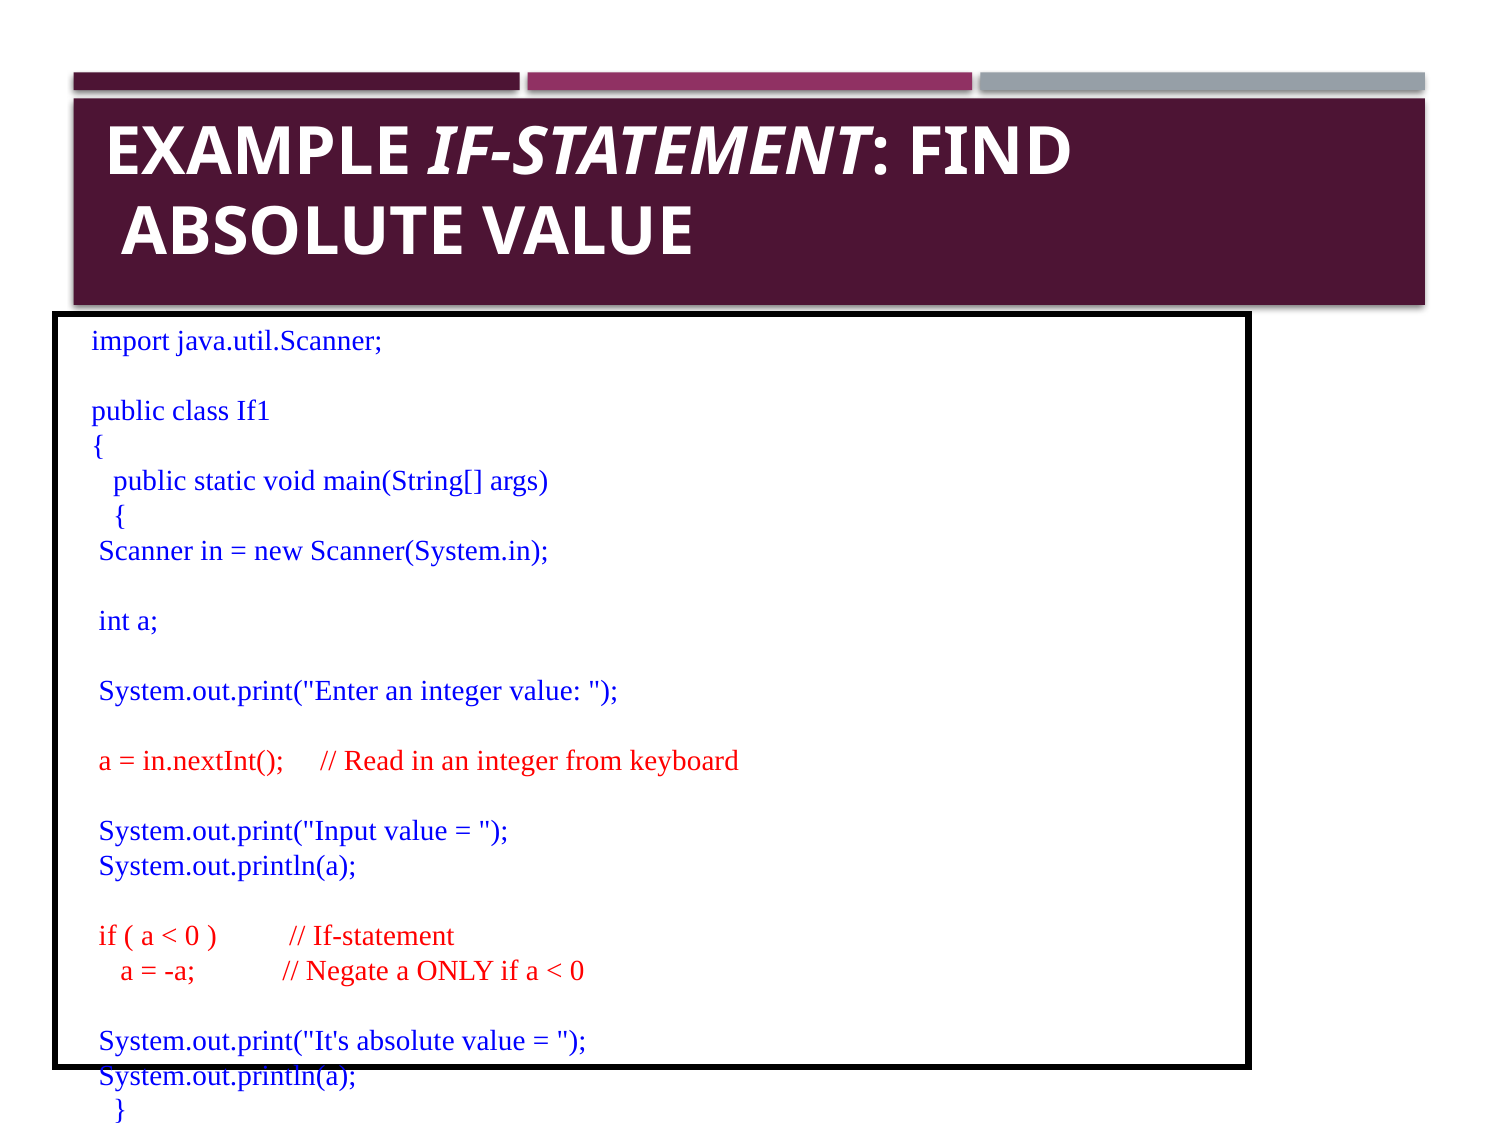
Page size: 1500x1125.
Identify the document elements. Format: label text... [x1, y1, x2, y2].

title Example if-statement: find absolute value [89, 87, 1365, 275]
text_box import java.util.Scanner; public class If1 { public static void main(String[] args) { Scanner in = new Scanner(System.in); int a; System.out.print("Enter an integer value: "); a = in.nextInt(); // Read in an integer from keyboard System.out.print("Input value = "); System.out.println(a); if ( a < 0 ) // If-statement a = -a; // Negate a ONLY if a < 0 System.out.print("It's absolute value = "); System.out.println(a); } } [54, 314, 1249, 1067]
